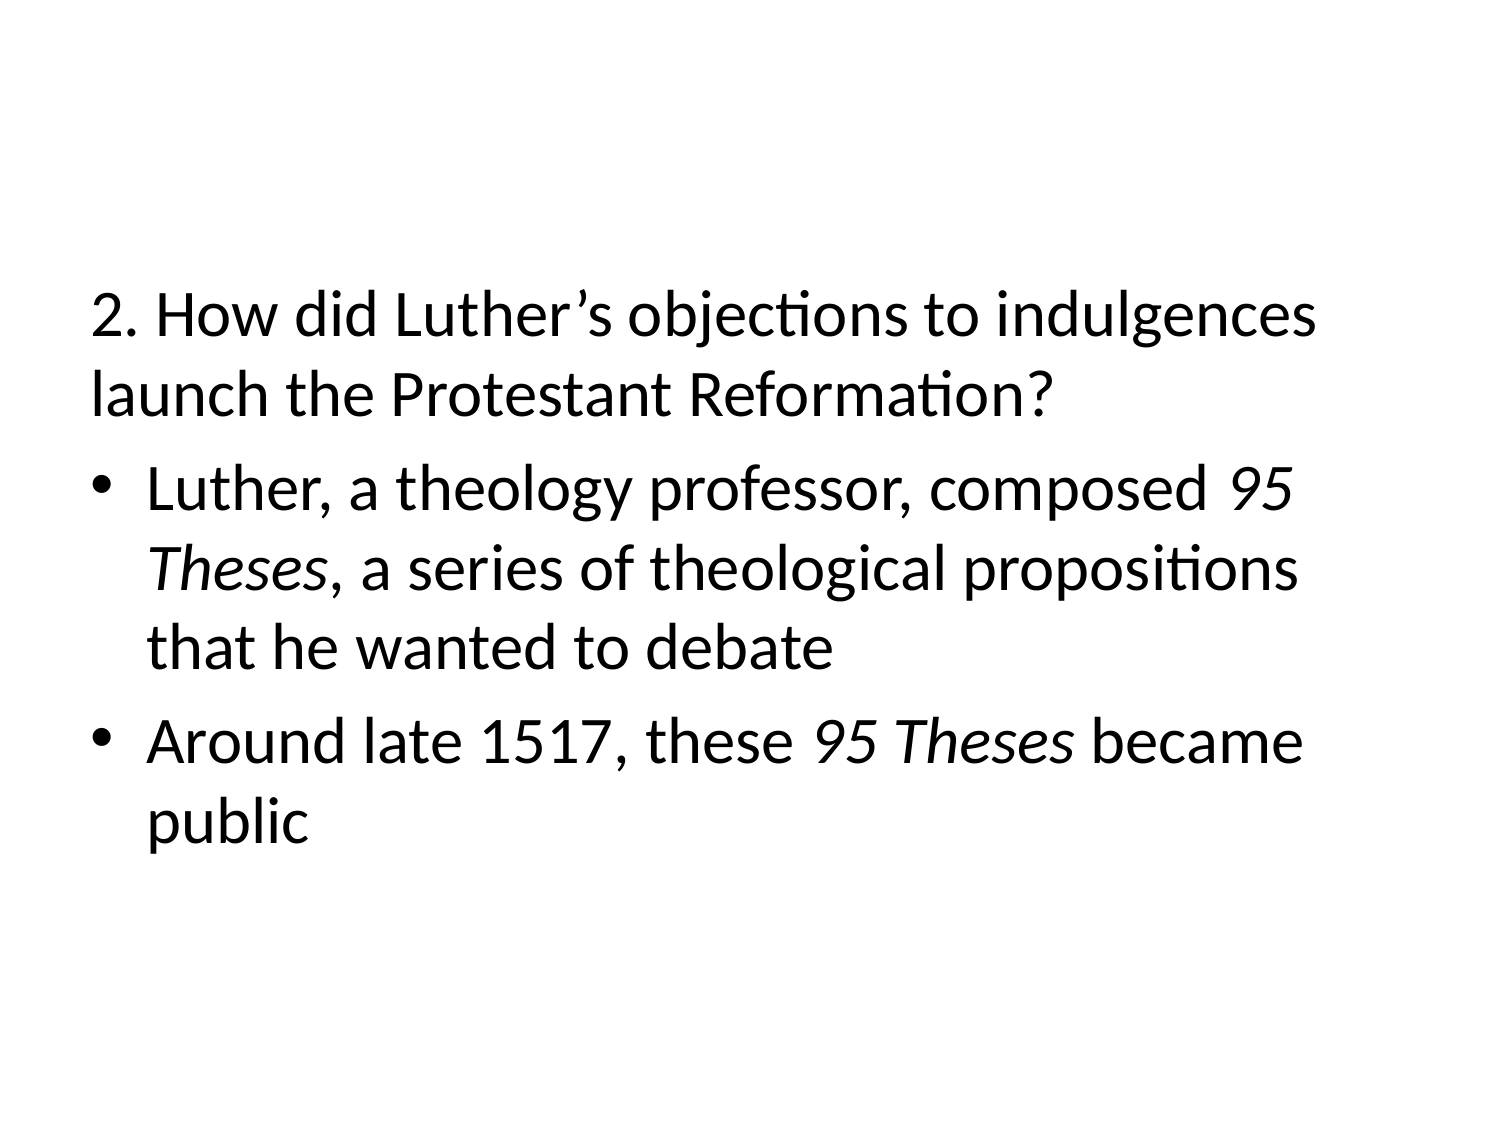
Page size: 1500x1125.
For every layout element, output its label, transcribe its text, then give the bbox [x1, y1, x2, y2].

list 2. How did Luther’s objections to indulgences launch the Protestant Reformation? Luther, a theology professor, composed 95 Theses, a series of theological propositions that he wanted to debate Around late 1517, these 95 Theses became public [75, 262, 1425, 1005]
